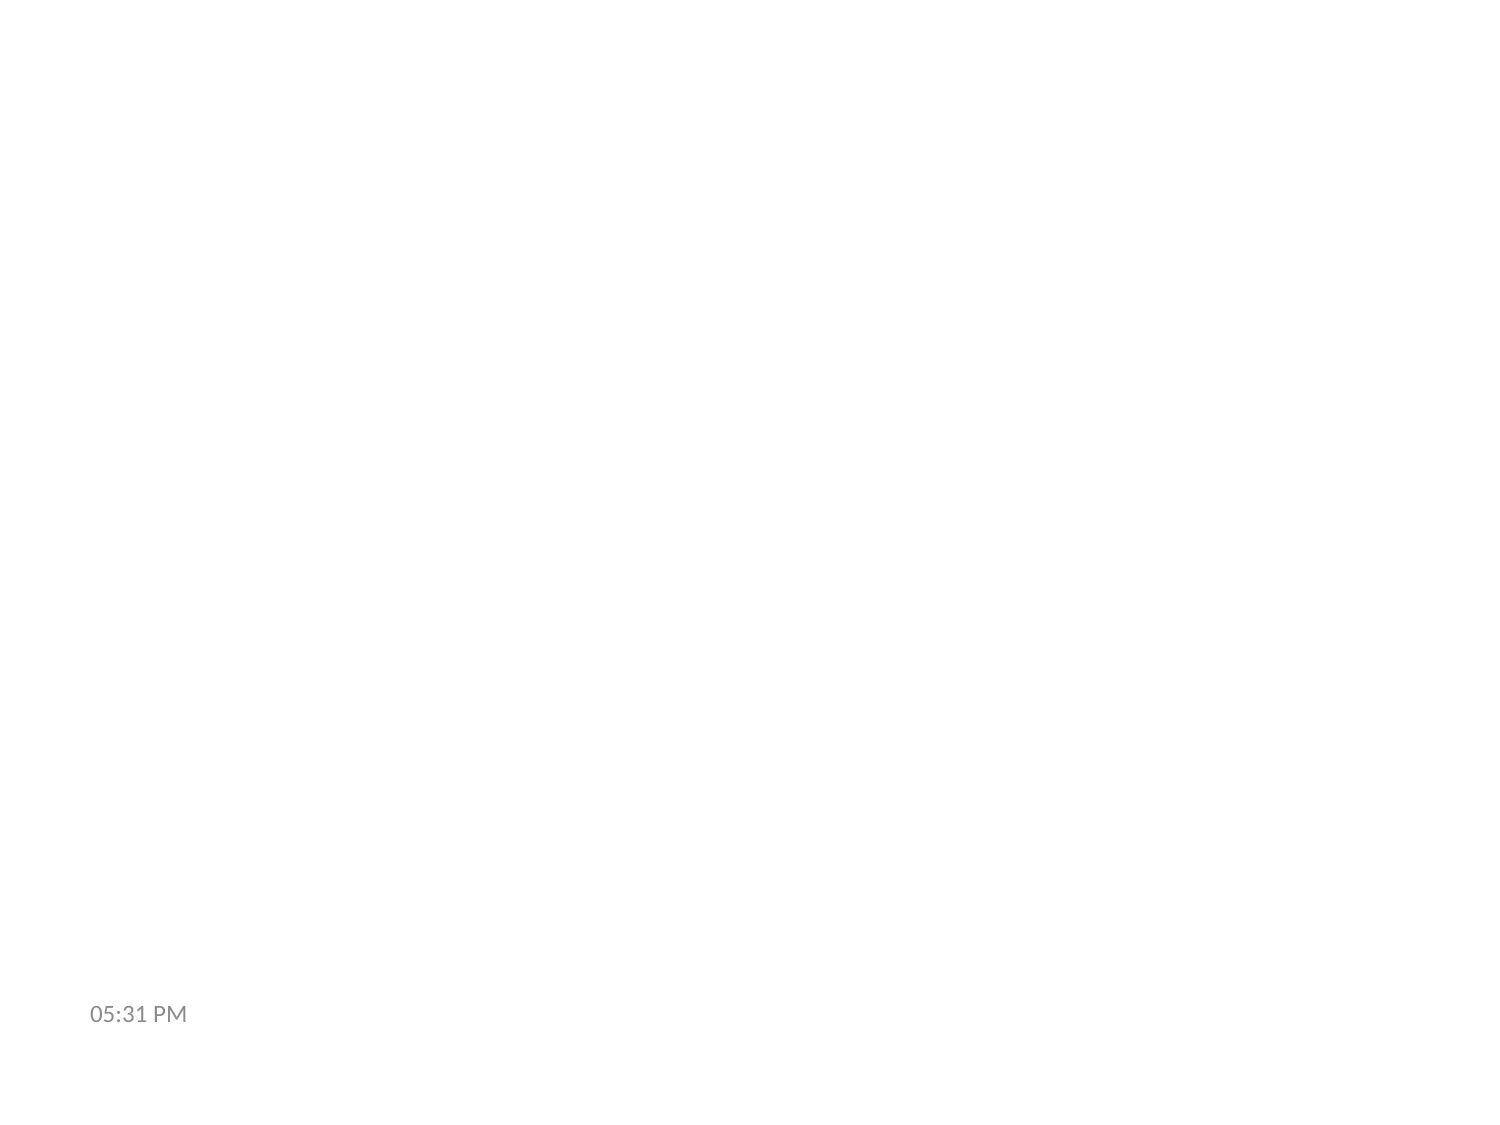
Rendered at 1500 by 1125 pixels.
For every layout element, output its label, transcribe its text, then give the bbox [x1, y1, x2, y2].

text_box 3:35 PM [75, 982, 425, 1043]
